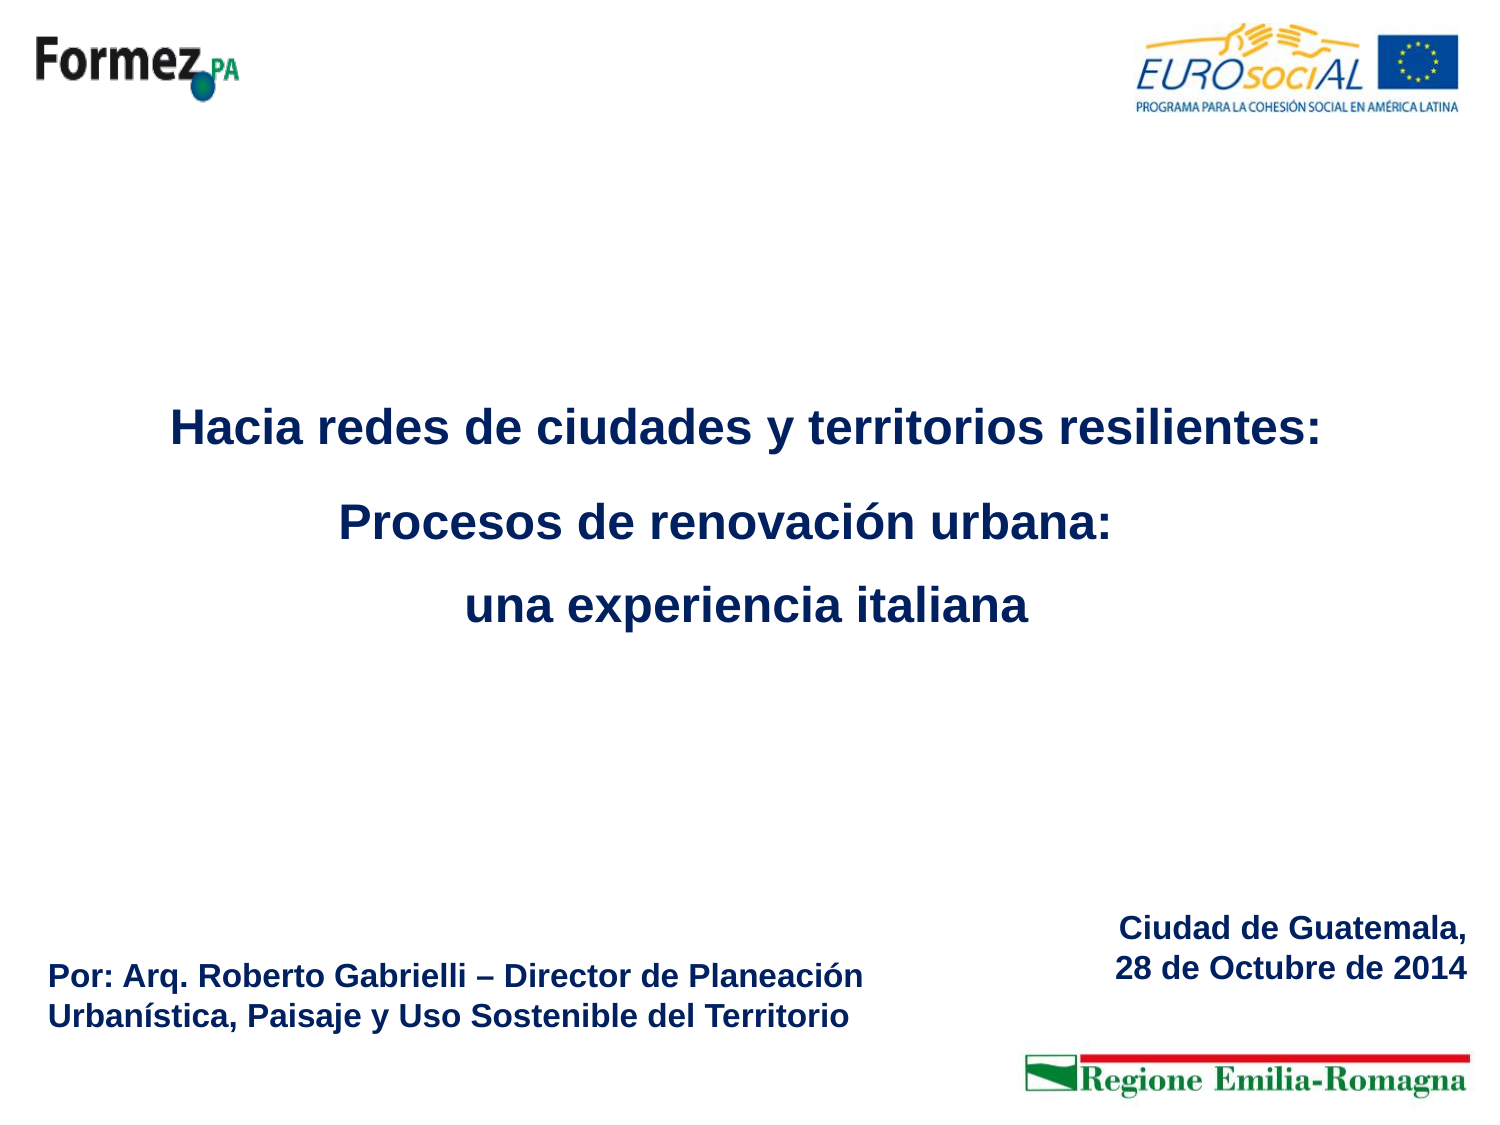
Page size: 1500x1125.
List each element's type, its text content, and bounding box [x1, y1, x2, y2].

text_box Hacia redes de ciudades y territorios resilientes: Procesos de renovación urbana: una experiencia italiana [91, 387, 1402, 640]
picture [1134, 23, 1460, 113]
text_box Ciudad de Guatemala, 28 de Octubre de 2014 [1074, 898, 1483, 994]
picture [32, 26, 241, 105]
picture [1009, 1042, 1483, 1113]
text_box Por: Arq. Roberto Gabrielli – Director de Planeación Urbanística, Paisaje y Uso Sostenible del Territorio [33, 946, 970, 1042]
